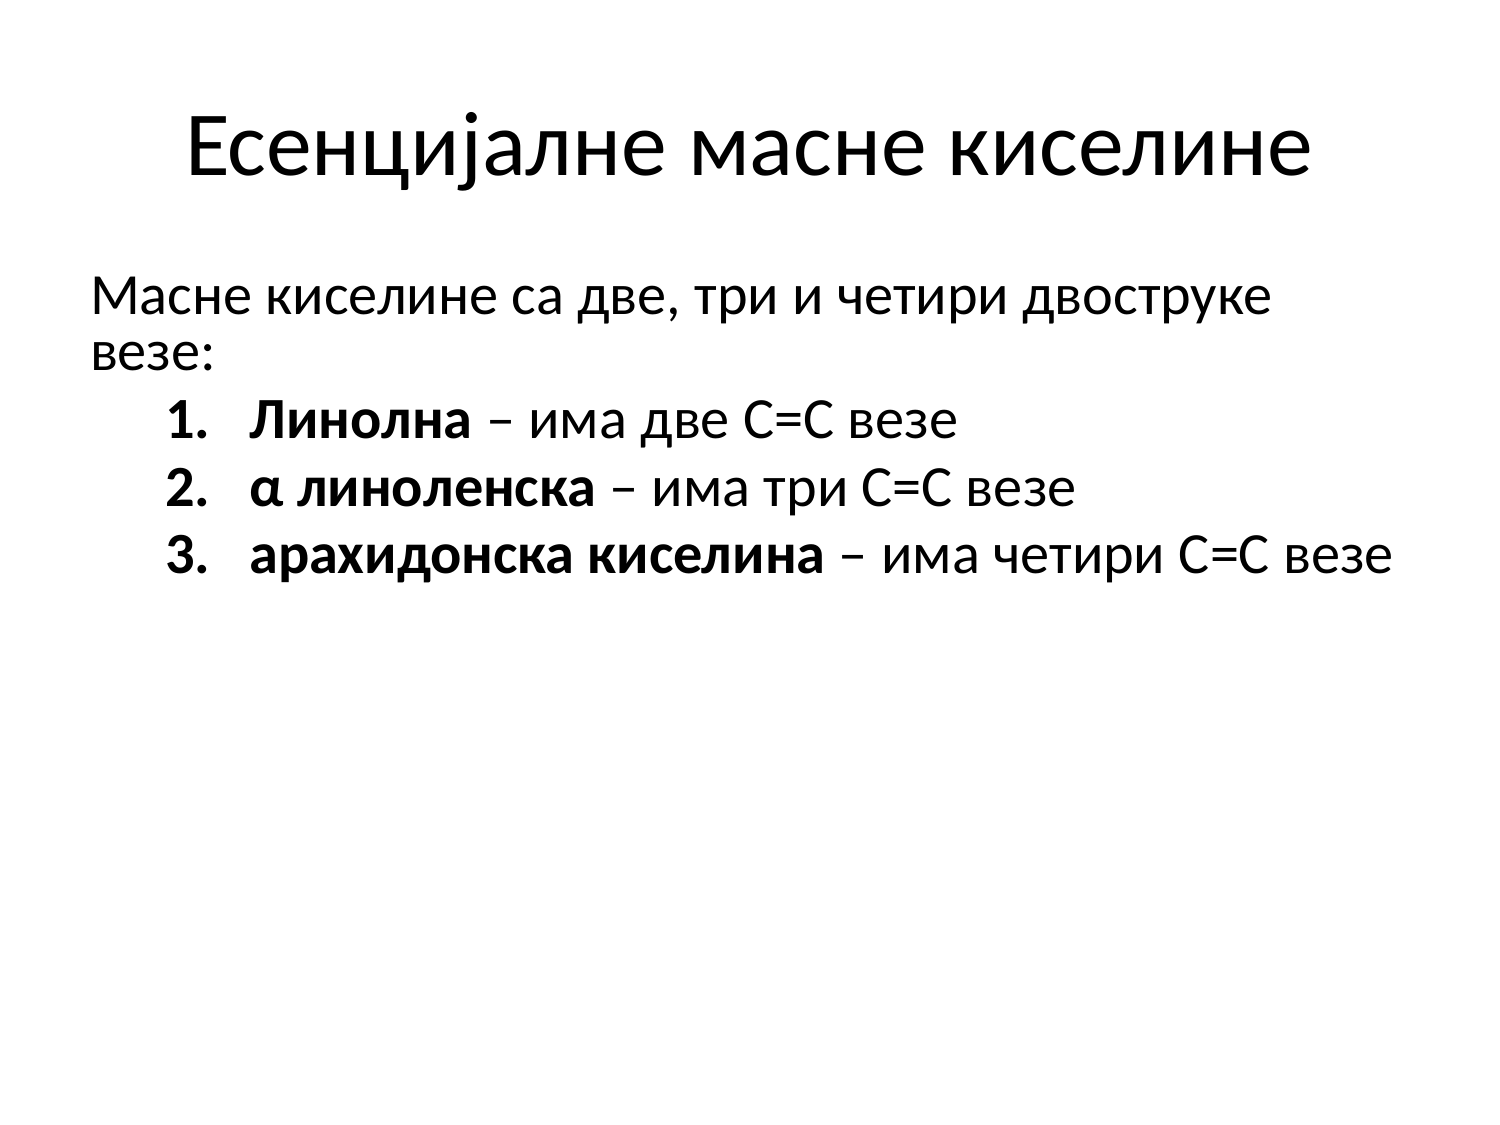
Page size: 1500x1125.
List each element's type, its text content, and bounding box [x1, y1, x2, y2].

title Есенцијалне масне киселине [75, 45, 1425, 233]
list Масне киселине са две, три и четири двоструке везе: Линолна – има две C=C везе α линоленска – има три C=C везе арахидонска киселина – има четири C=C везе [75, 262, 1425, 1005]
